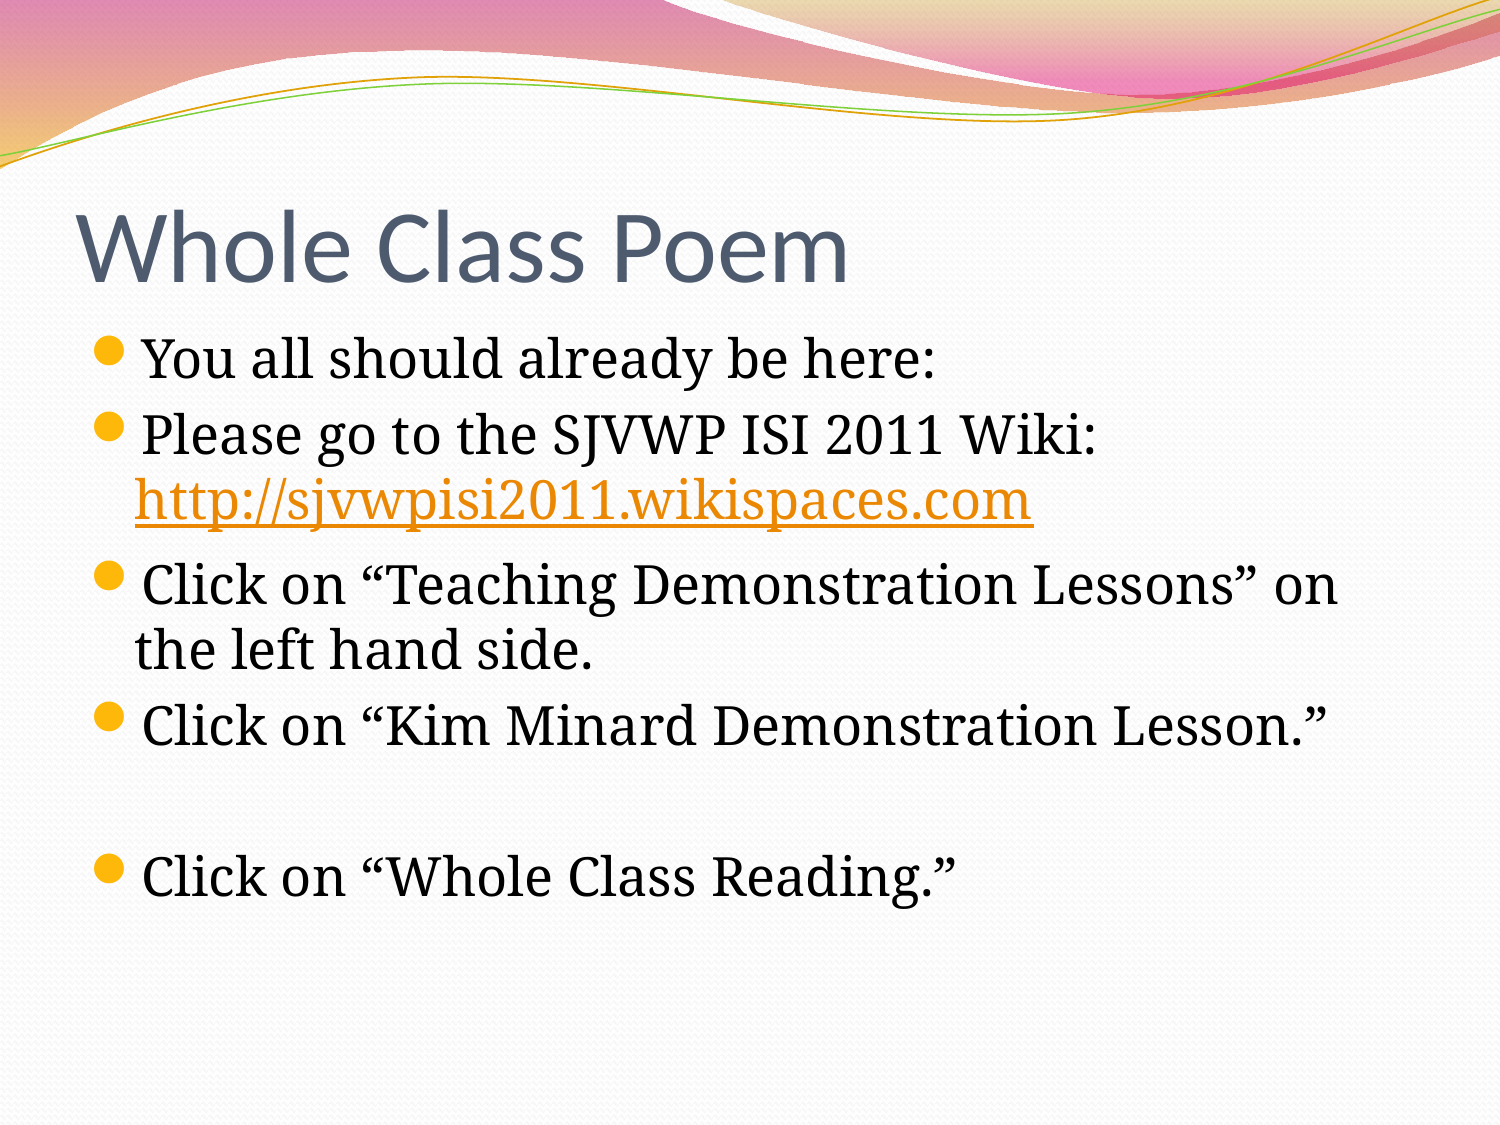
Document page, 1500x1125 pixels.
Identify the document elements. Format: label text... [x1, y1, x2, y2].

list You all should already be here: Please go to the SJVWP ISI 2011 Wiki: http://sjvwpisi2011.wikispaces.com Click on “Teaching Demonstration Lessons” on the left hand side. Click on “Kim Minard Demonstration Lesson.” Click on “Whole Class Reading.” [75, 317, 1425, 1038]
title Whole Class Poem [75, 115, 1425, 303]
